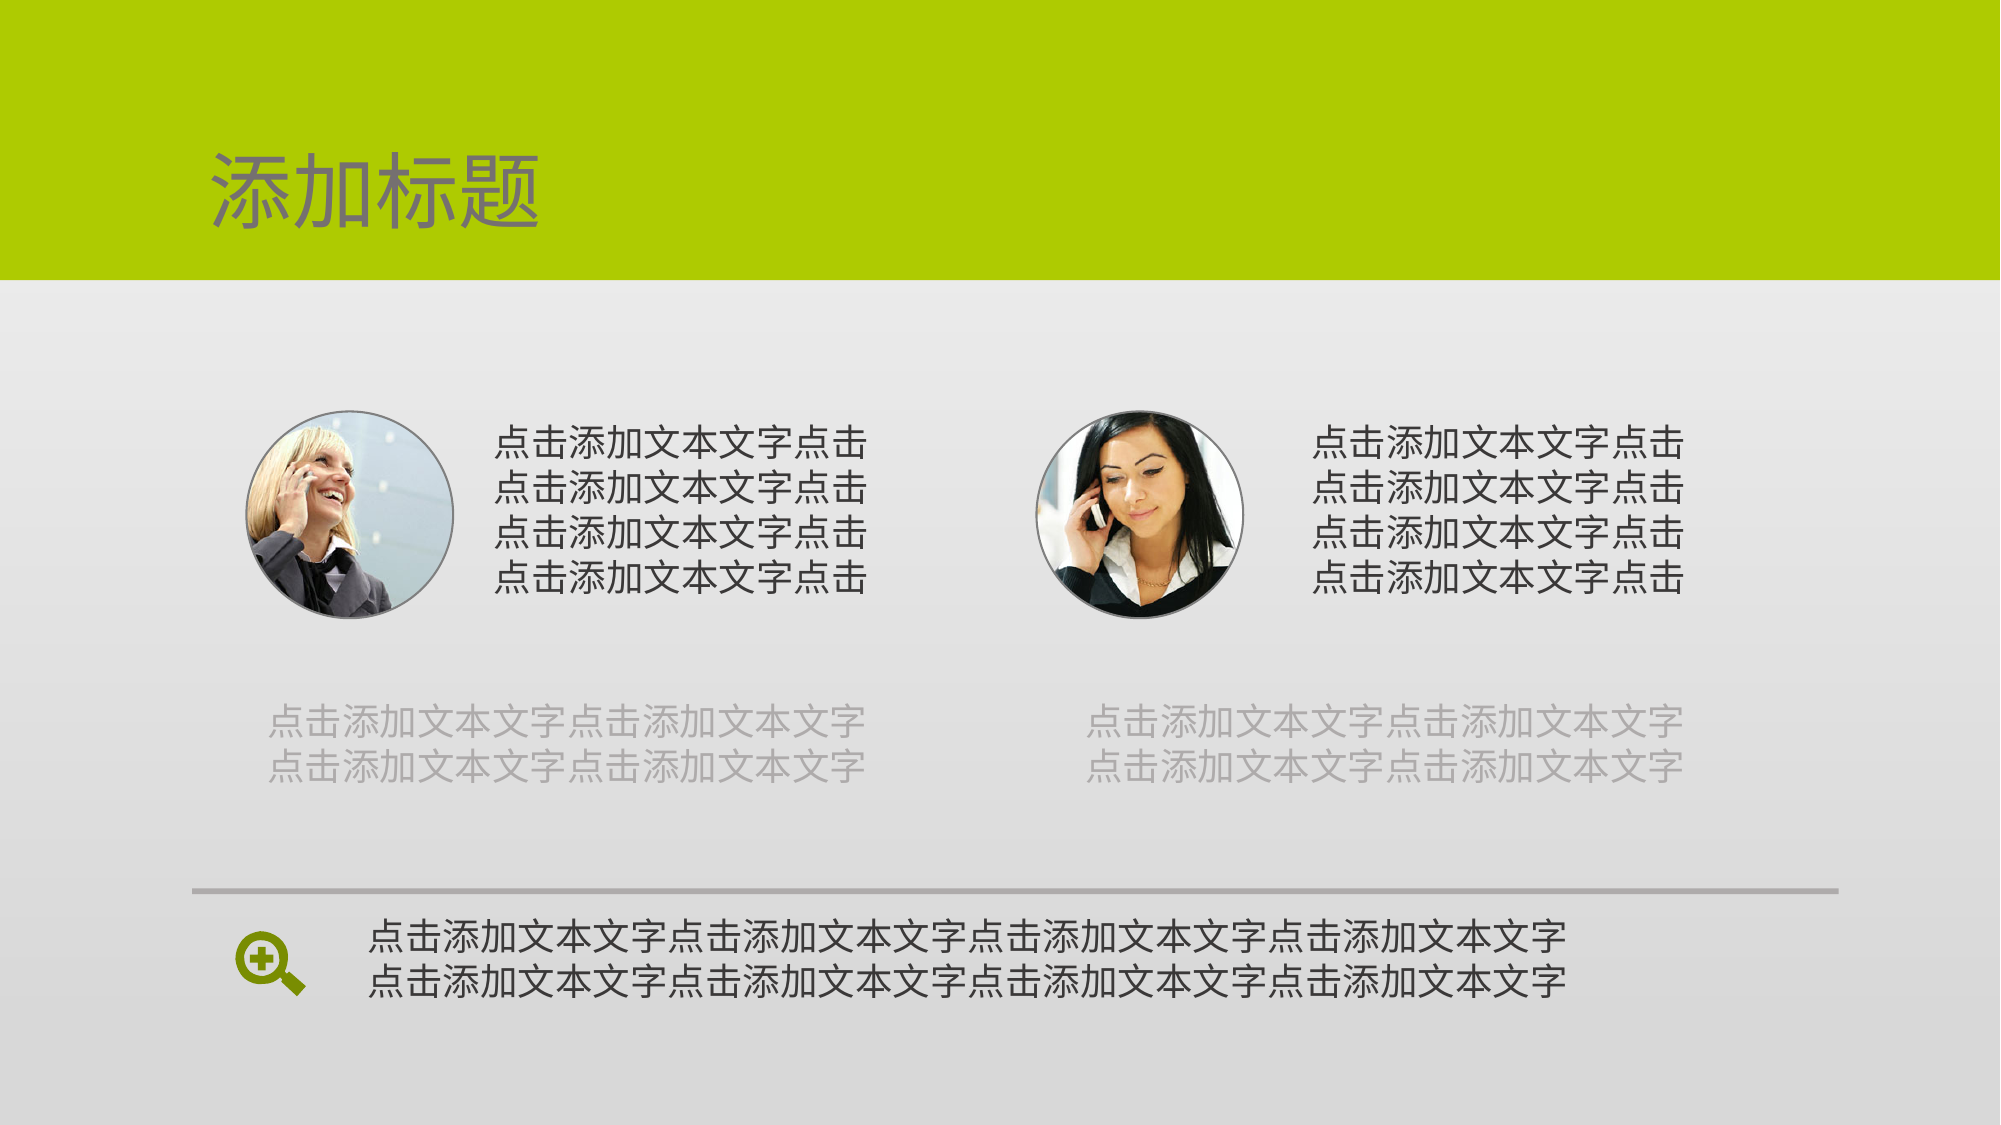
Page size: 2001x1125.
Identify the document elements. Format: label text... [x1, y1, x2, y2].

text_box [0, 0, 2000, 281]
text_box [246, 411, 454, 619]
text_box [235, 931, 306, 997]
text_box 点击添加文本文字点击 点击添加文本文字点击 点击添加文本文字点击 点击添加文本文字点击 [478, 411, 884, 607]
text_box 添加标题 [194, 131, 557, 246]
text_box [192, 888, 1839, 895]
text_box [1036, 411, 1244, 619]
text_box 点击添加文本文字点击添加文本文字 点击添加文本文字点击添加文本文字 [1070, 690, 1701, 796]
text_box 点击添加文本文字点击 点击添加文本文字点击 点击添加文本文字点击 点击添加文本文字点击 [1296, 411, 1702, 607]
text_box 点击添加文本文字点击添加文本文字 点击添加文本文字点击添加文本文字 [252, 690, 883, 796]
text_box 点击添加文本文字点击添加文本文字点击添加文本文字点击添加文本文字 点击添加文本文字点击添加文本文字点击添加文本文字点击添加文本文字 [353, 905, 1583, 1011]
